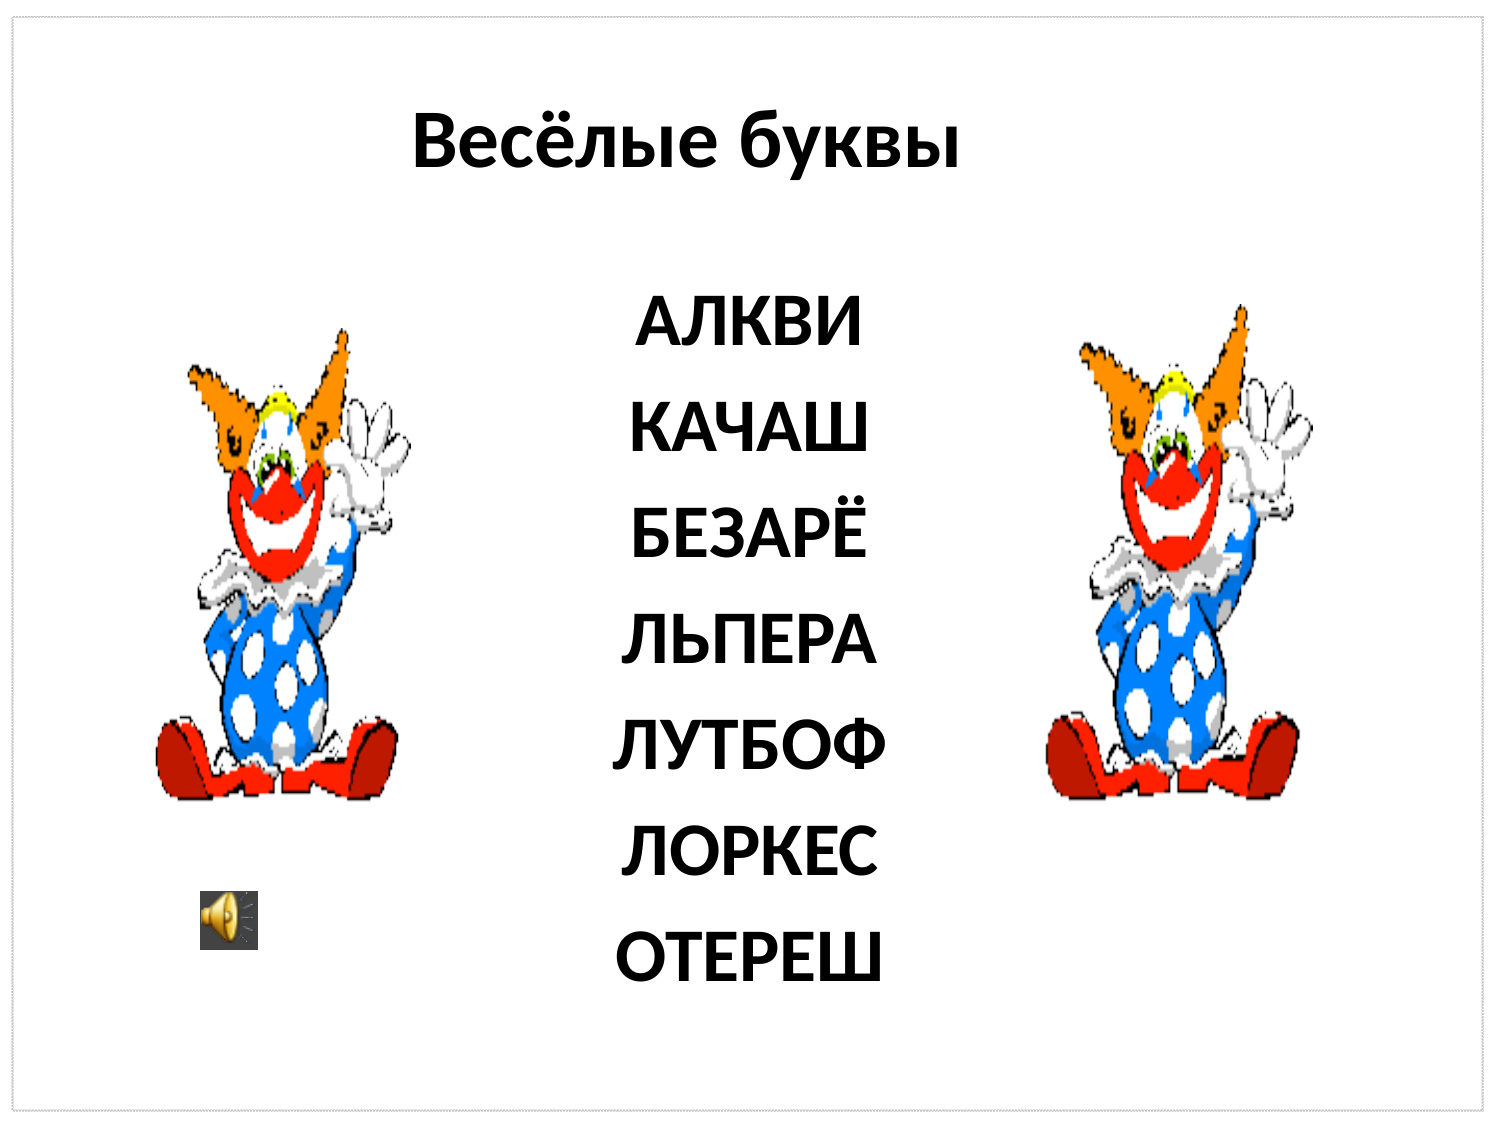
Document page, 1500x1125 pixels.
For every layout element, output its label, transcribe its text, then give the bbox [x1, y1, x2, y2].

list АЛКВИ КАЧАШ БЕЗАРЁ ЛЬПЕРА ЛУТБОФ ЛОРКЕС ОТЕРЕШ [74, 262, 1426, 1006]
picture [1042, 304, 1313, 809]
title Весёлые буквы [74, 44, 1301, 223]
picture [198, 890, 260, 951]
picture [152, 327, 411, 809]
